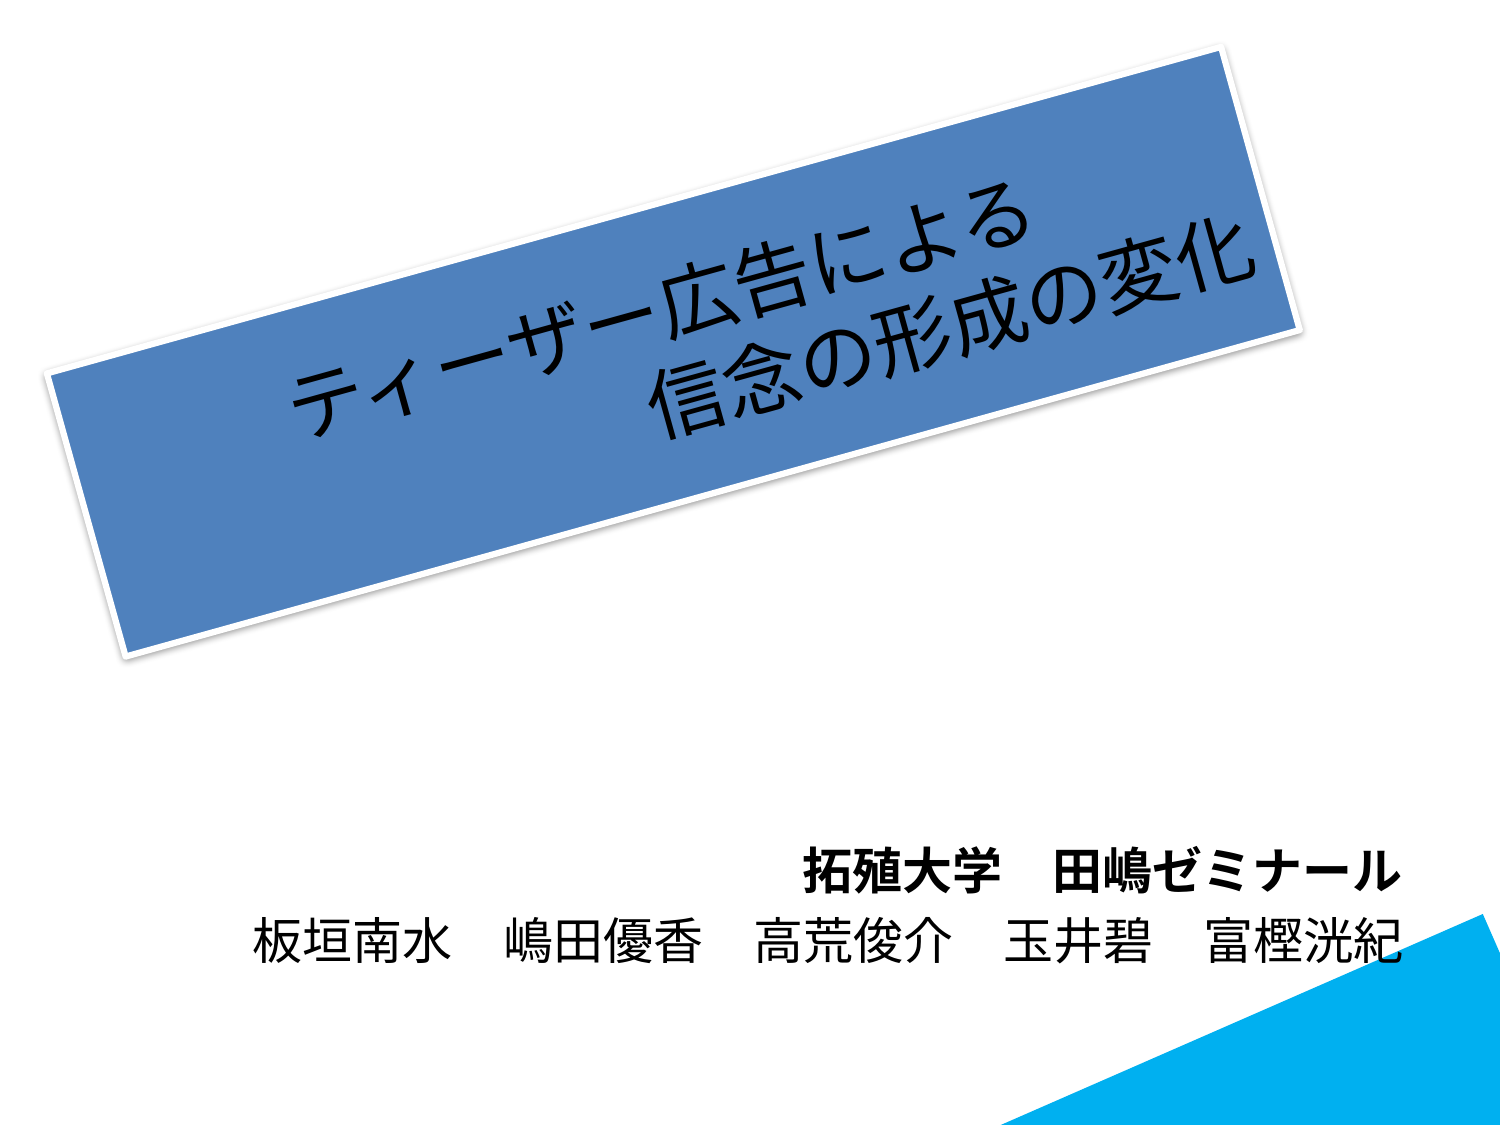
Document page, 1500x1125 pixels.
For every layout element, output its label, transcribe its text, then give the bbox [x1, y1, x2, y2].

title ティーザー広告による 信念の形成の変化 [43, 43, 1303, 660]
subtitle 拓殖大学 田嶋ゼミナール 板垣南水 嶋田優香 高荒俊介 玉井碧 富樫洸紀 [0, 832, 1418, 1086]
text_box [995, 912, 1500, 1125]
